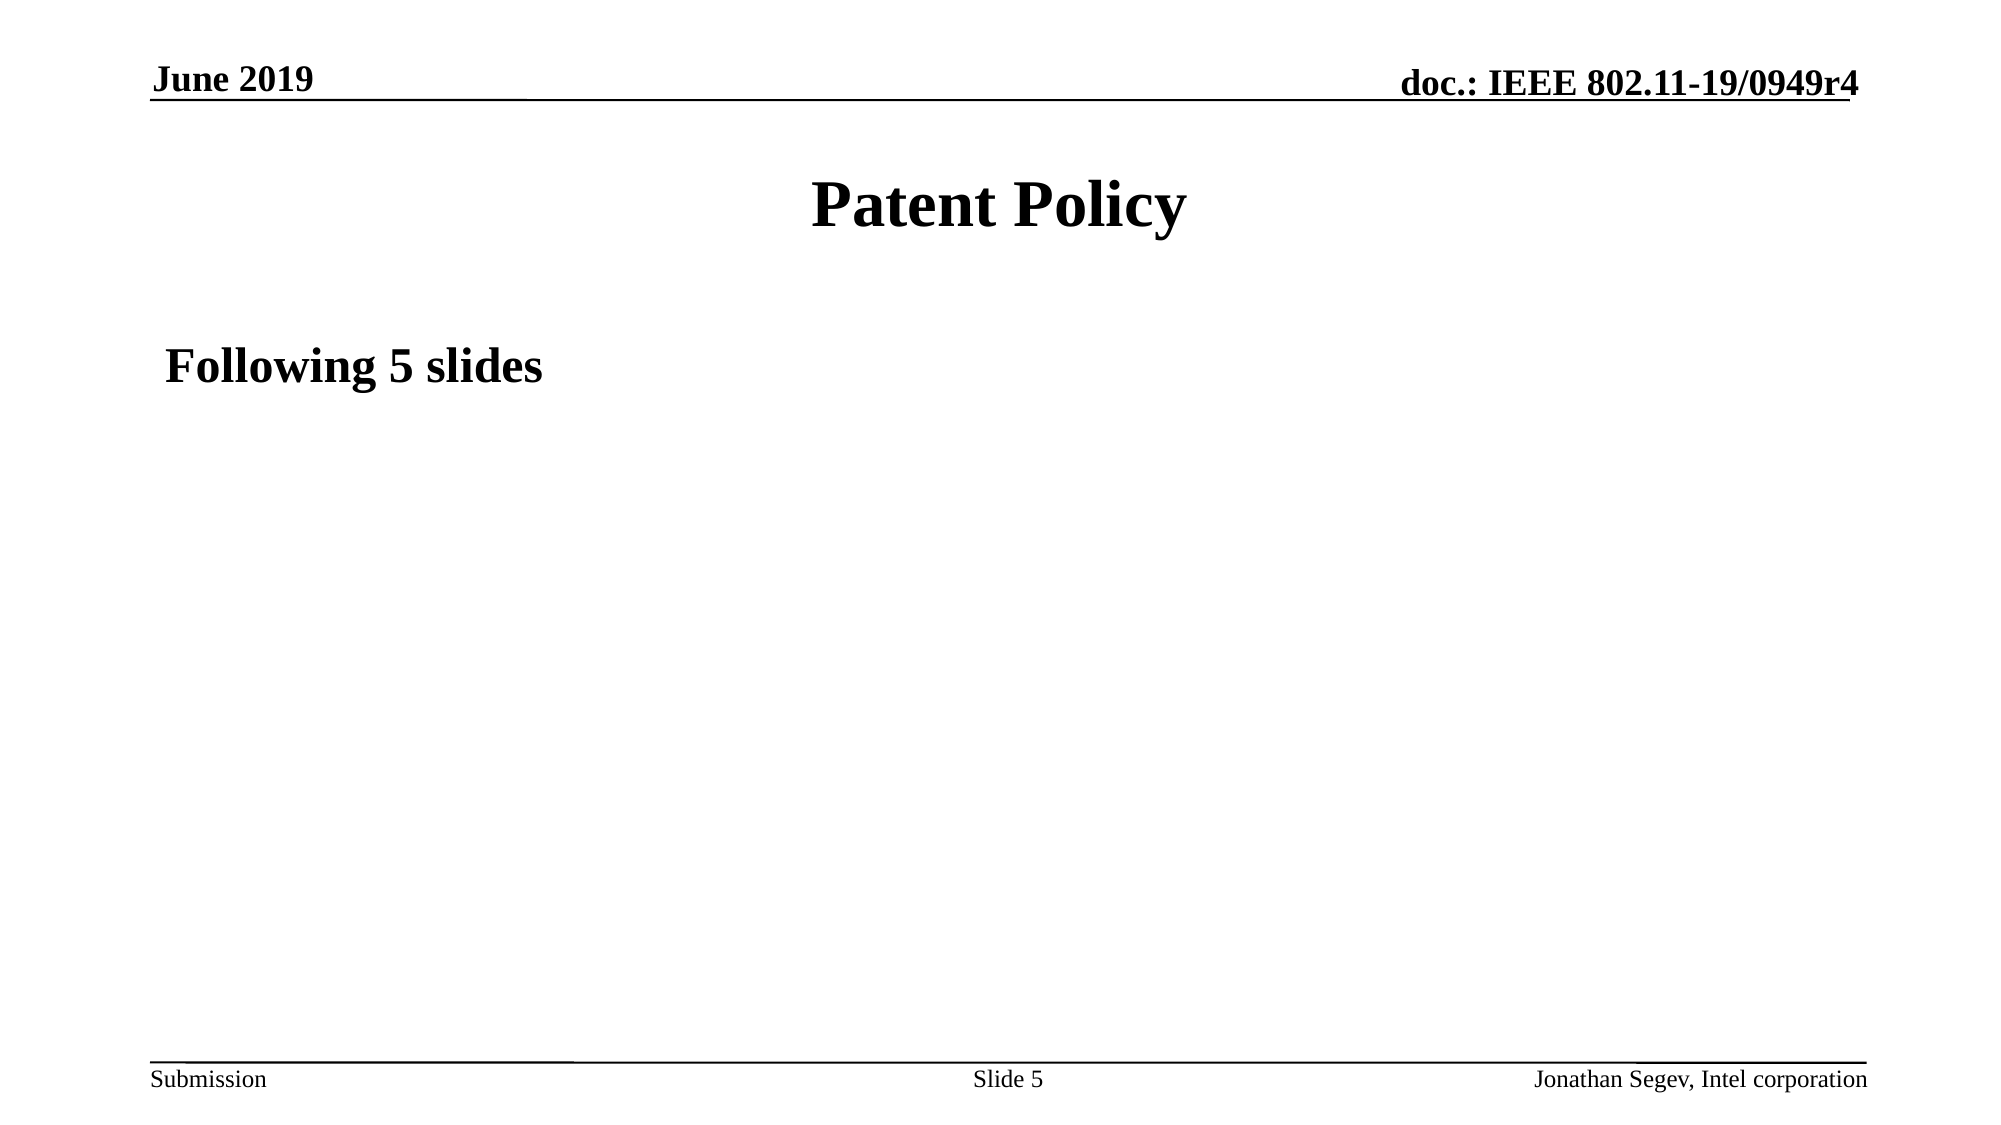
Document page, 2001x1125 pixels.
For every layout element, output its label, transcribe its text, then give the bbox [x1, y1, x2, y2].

title Patent Policy [149, 112, 1850, 288]
footer Jonathan Segev, Intel corporation [1171, 1061, 1869, 1093]
list Following 5 slides [149, 324, 1850, 1000]
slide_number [152, 54, 563, 100]
slide_number Slide 5 [950, 1061, 1067, 1123]
